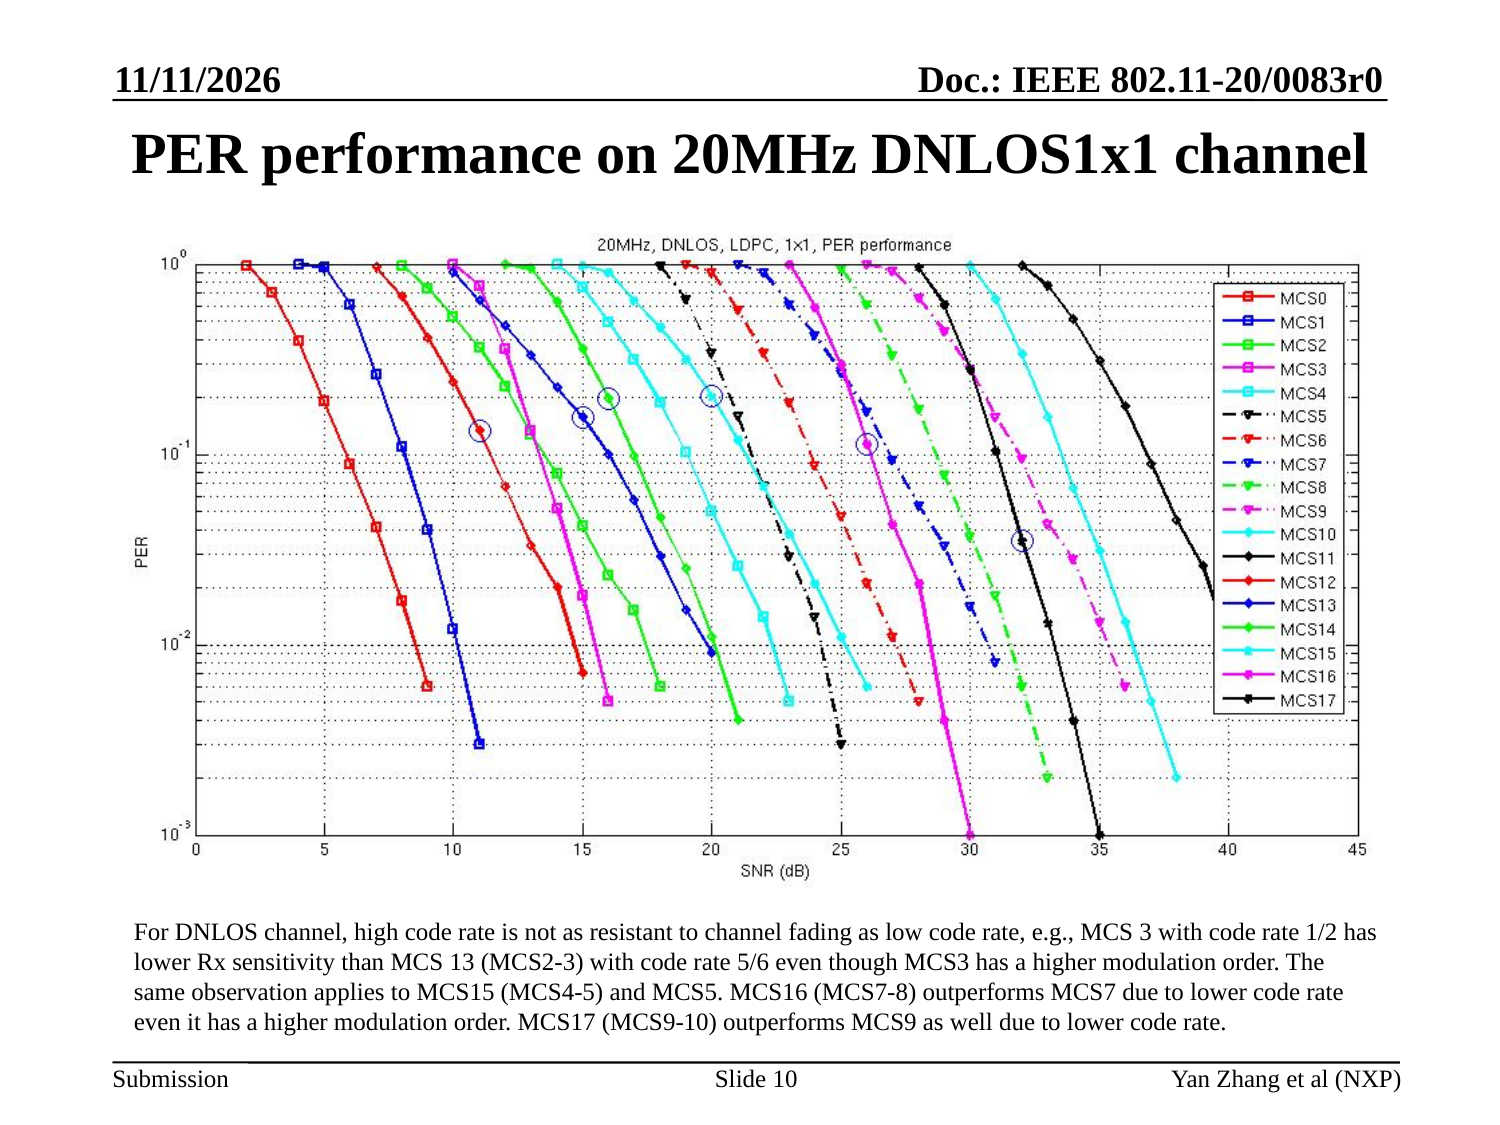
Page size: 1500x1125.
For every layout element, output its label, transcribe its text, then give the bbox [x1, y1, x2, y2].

footer Yan Zhang et al (NXP) [1073, 1061, 1402, 1093]
title PER performance on 20MHz DNLOS1x1 channel [112, 124, 1388, 176]
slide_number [114, 54, 368, 101]
picture [0, 212, 1500, 913]
slide_number Slide 10 [712, 1061, 800, 1093]
list For DNLOS channel, high code rate is not as resistant to channel fading as low code rate, e.g., MCS 3 with code rate 1/2 has lower Rx sensitivity than MCS 13 (MCS2-3) with code rate 5/6 even though MCS3 has a higher modulation order. The same observation applies to MCS15 (MCS4-5) and MCS5. MCS16 (MCS7-8) outperforms MCS7 due to lower code rate even it has a higher modulation order. MCS17 (MCS9-10) outperforms MCS9 as well due to lower code rate. [118, 922, 1394, 1039]
